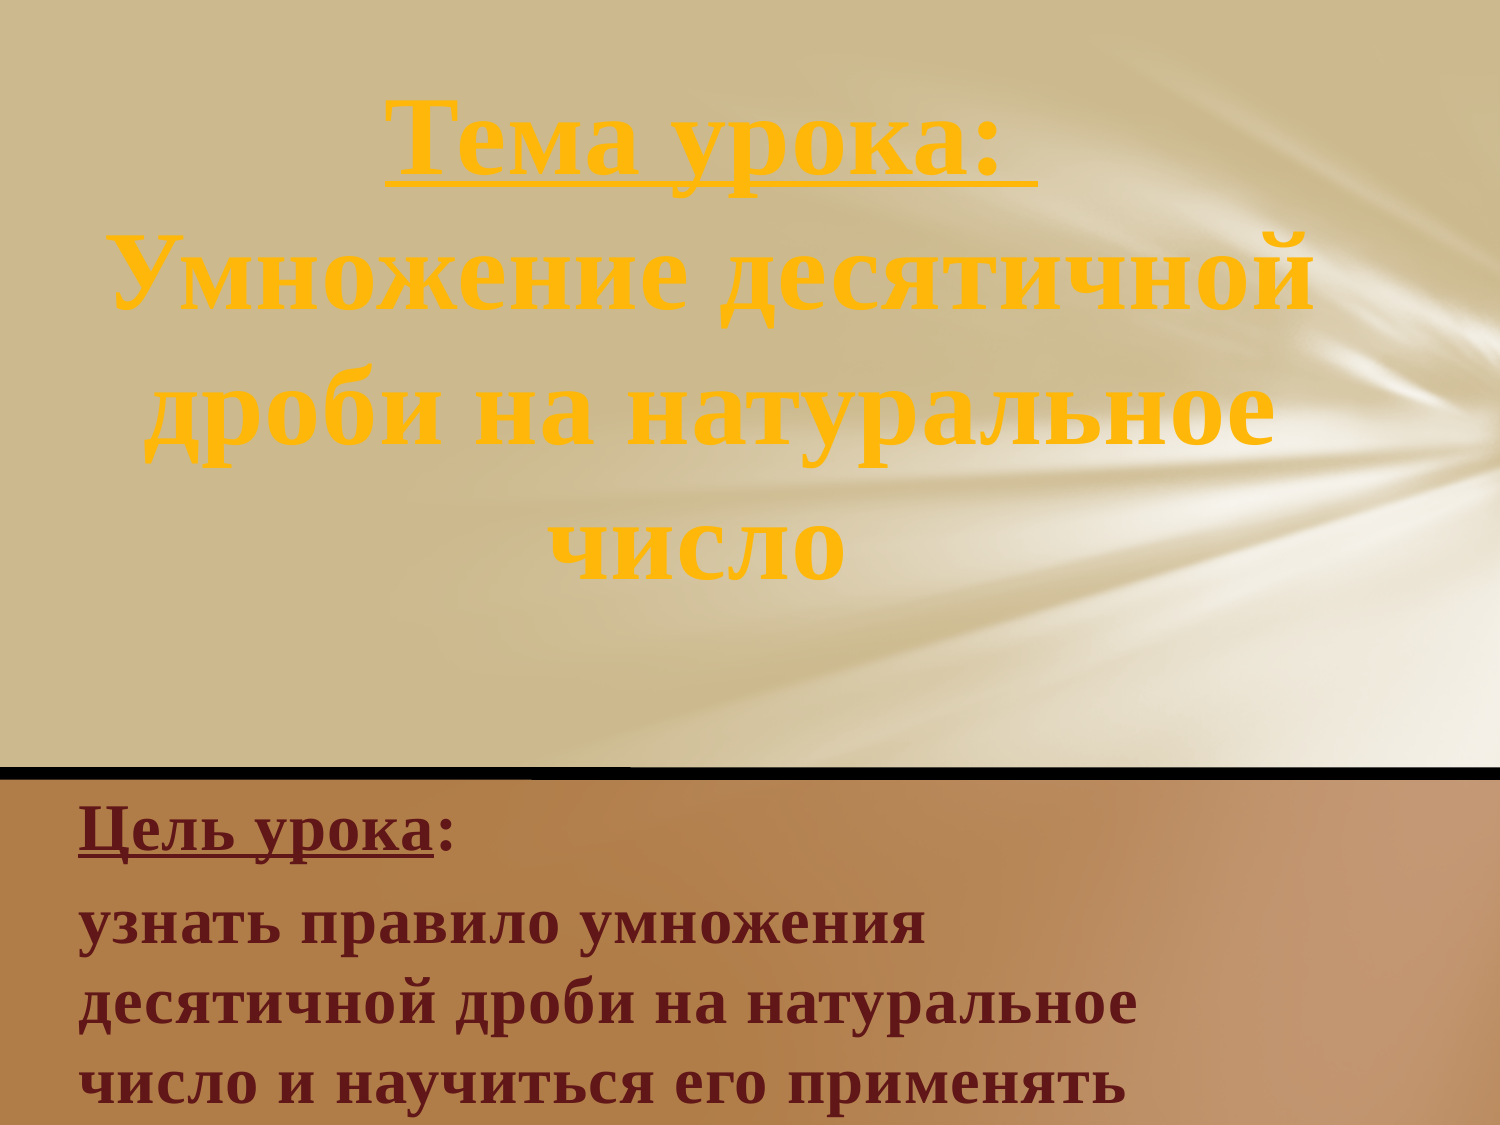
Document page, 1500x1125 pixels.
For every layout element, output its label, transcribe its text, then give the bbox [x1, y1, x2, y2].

text_box Цель урока: узнать правило умножения десятичной дроби на натуральное число и научиться его применять [63, 775, 1292, 1125]
text_box Тема урока: Умножение десятичной дроби на натуральное число [64, 54, 1359, 610]
